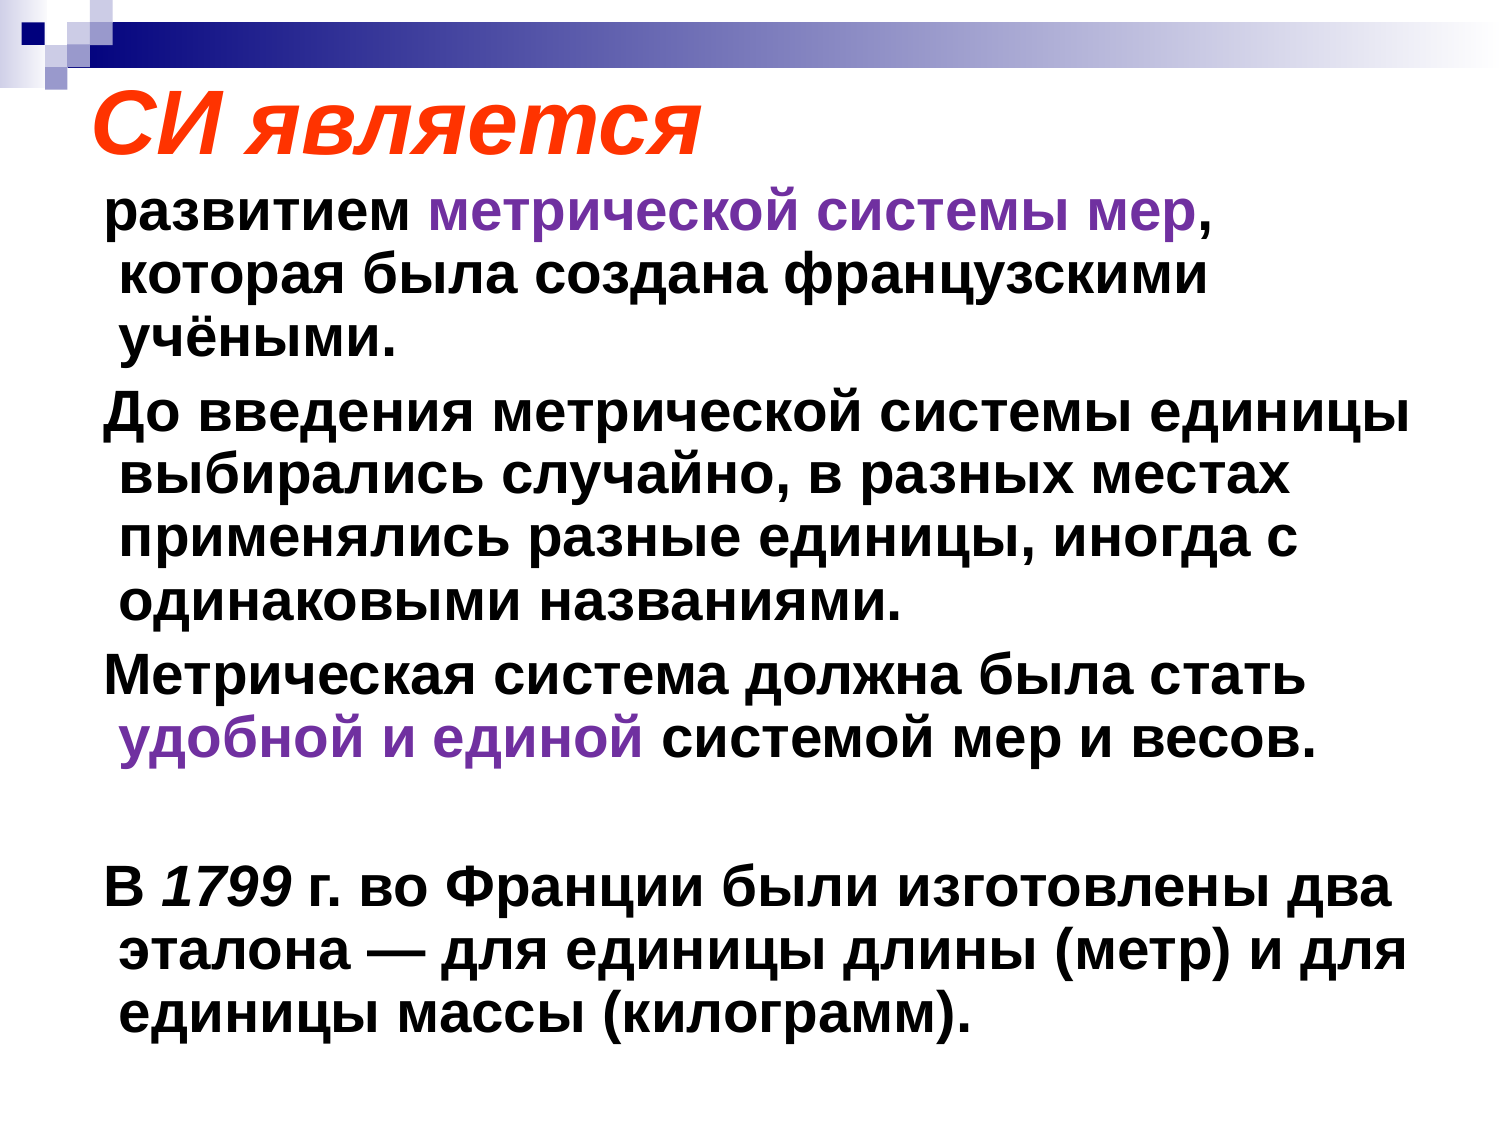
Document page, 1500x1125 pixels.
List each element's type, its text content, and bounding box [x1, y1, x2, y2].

title СИ является [75, 75, 1425, 161]
list развитием метрической системы мер, которая была создана французскими учёными. До введения метрической системы единицы выбирались случайно, в разных местах применялись разные единицы, иногда с одинаковыми названиями. Метрическая система должна была стать удобной и единой системой мер и весов. В 1799 г. во Франции были изготовлены два эталона — для единицы длины (метр) и для единицы массы (килограмм). [88, 172, 1439, 1047]
